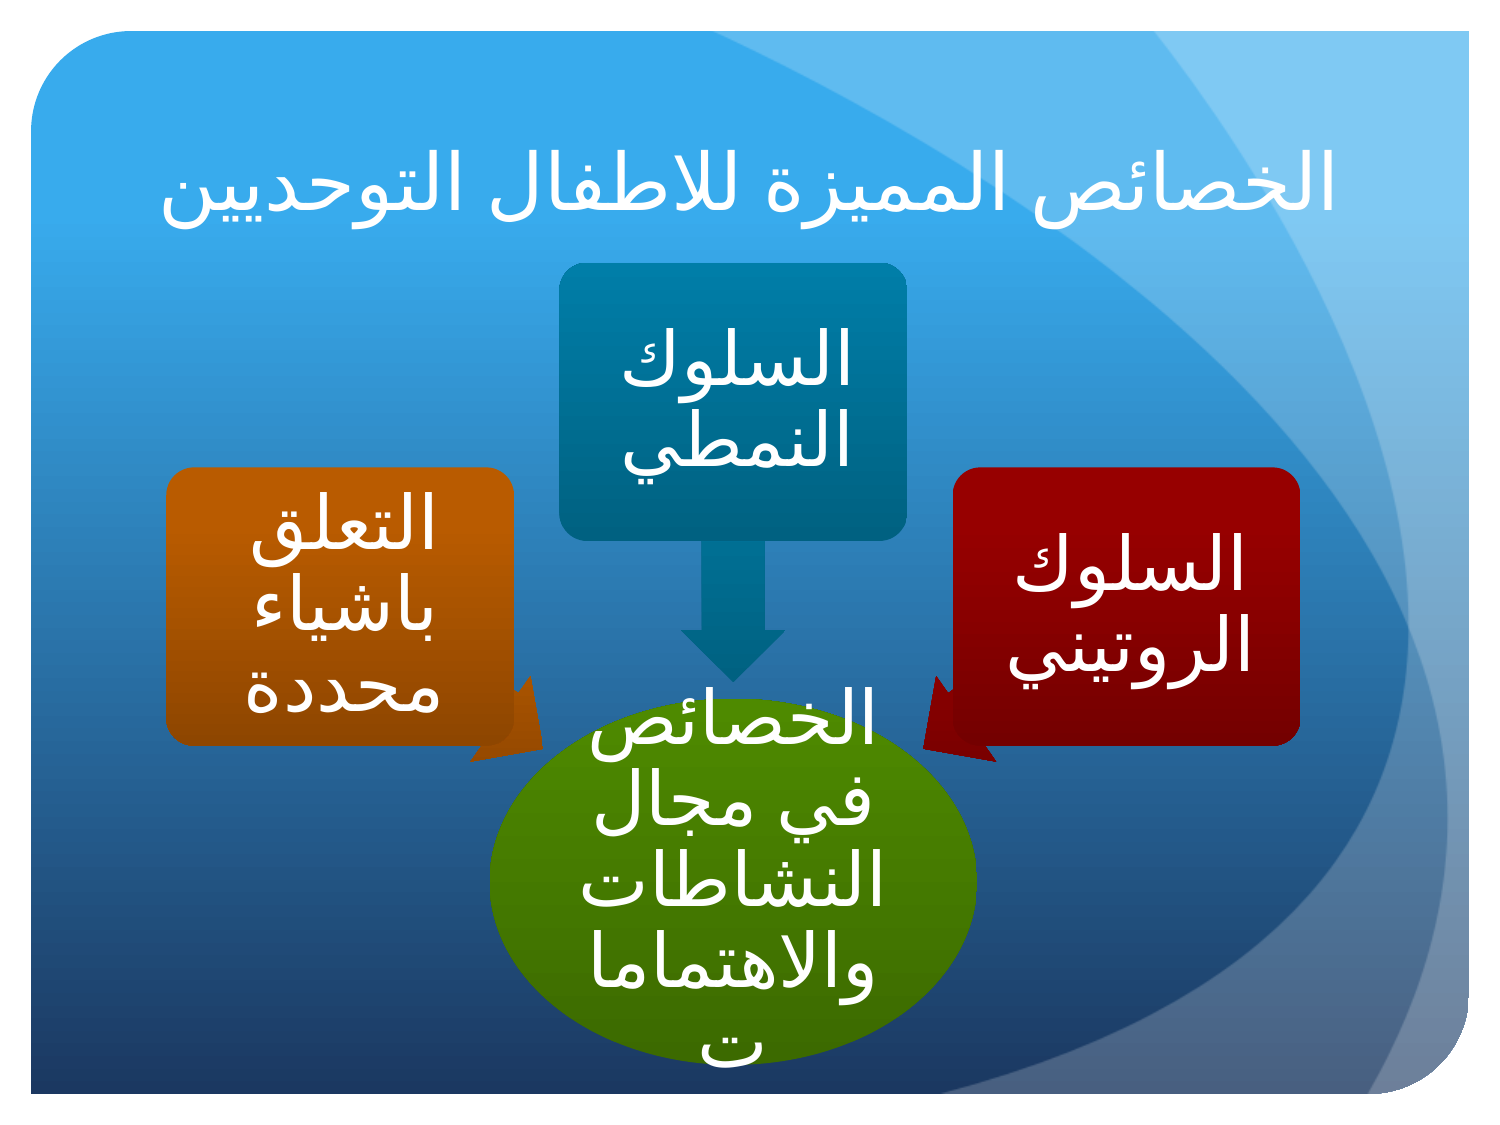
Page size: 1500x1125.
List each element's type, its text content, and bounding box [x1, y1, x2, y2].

picture [24, 30, 1473, 1094]
title الخصائص المميزة للاطفال التوحديين [127, 62, 1372, 234]
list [41, 262, 1426, 1066]
